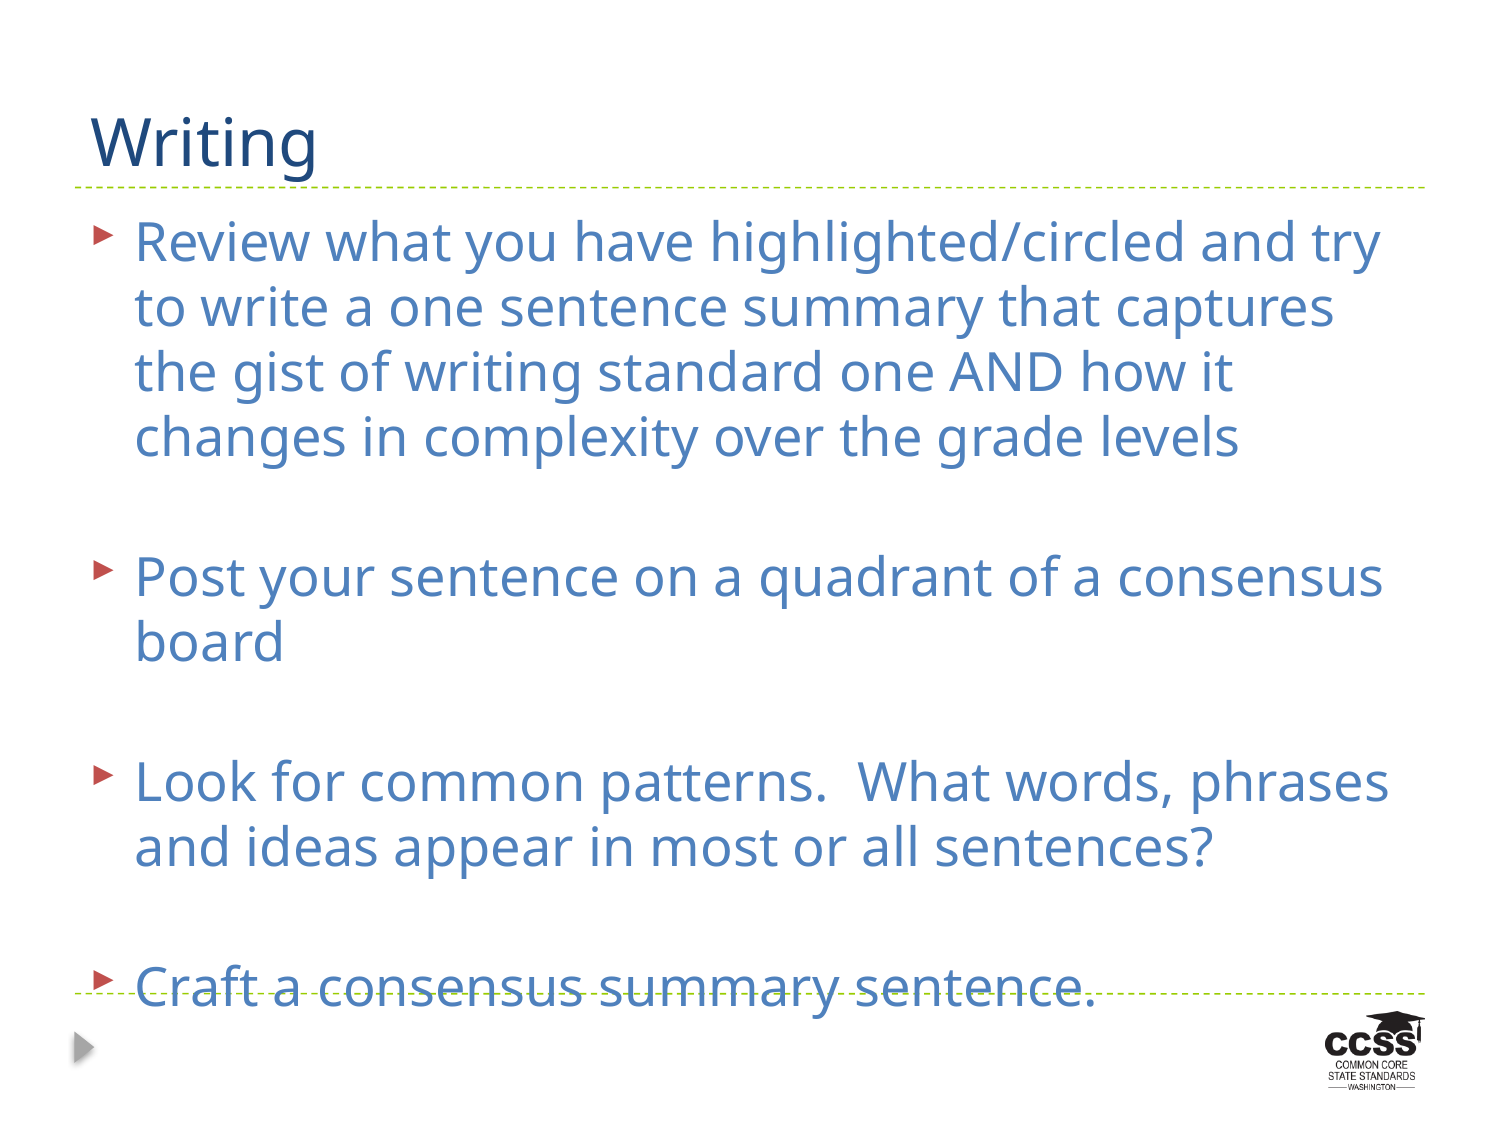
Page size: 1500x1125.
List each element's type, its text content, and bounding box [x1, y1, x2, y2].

title Writing [75, 24, 1425, 188]
picture [1325, 1011, 1425, 1090]
text_box Review what you have highlighted/circled and try to write a one sentence summary that captures the gist of writing standard one AND how it changes in complexity over the grade levels Post your sentence on a quadrant of a consensus board Look for common patterns. What words, phrases and ideas appear in most or all sentences? Craft a consensus summary sentence. [74, 199, 1425, 1010]
